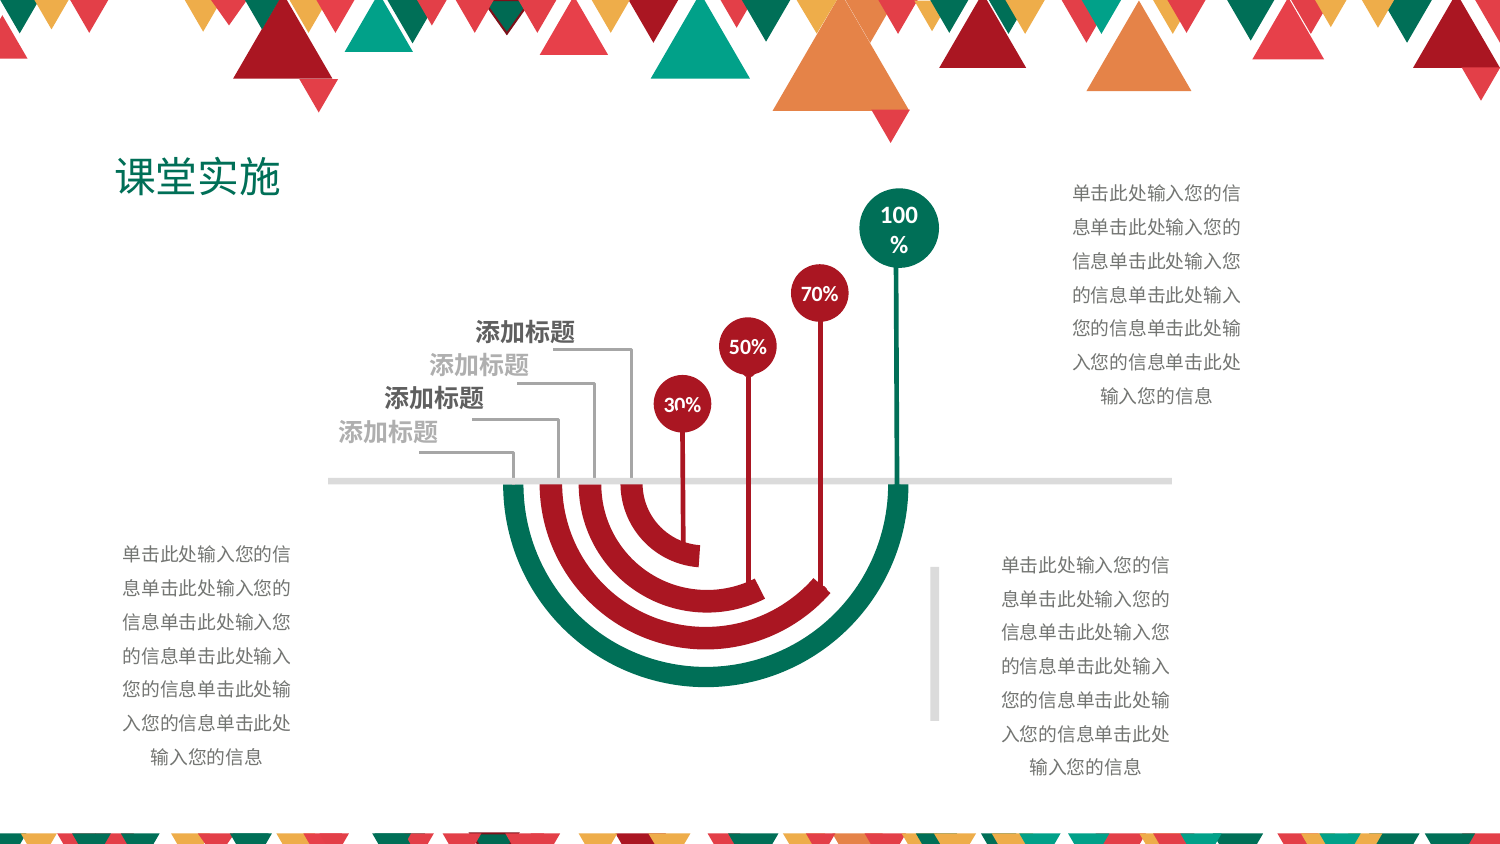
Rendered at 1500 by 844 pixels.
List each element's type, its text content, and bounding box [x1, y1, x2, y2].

text_box [418, 452, 514, 477]
text_box [900, 477, 1172, 485]
text_box 100% [859, 188, 940, 268]
text_box 单击此处输入您的信息单击此处输入您的信息单击此处输入您的信息单击此处输入您的信息单击此处输入您的信息单击此处输入您的信息 [980, 535, 1191, 820]
text_box [472, 419, 559, 477]
text_box [578, 485, 766, 613]
text_box [503, 485, 909, 688]
text_box 添加标题 [456, 317, 595, 351]
text_box 添加标题 [365, 384, 504, 418]
text_box 50% [719, 317, 777, 375]
text_box [517, 383, 595, 477]
text_box [539, 485, 831, 650]
text_box 30% [653, 374, 712, 433]
text_box 课堂实施 [99, 142, 297, 208]
text_box 添加标题 [320, 417, 458, 451]
text_box 70% [790, 264, 849, 322]
text_box [620, 485, 701, 568]
text_box 单击此处输入您的信息单击此处输入您的信息单击此处输入您的信息单击此处输入您的信息单击此处输入您的信息单击此处输入您的信息 [101, 524, 313, 810]
text_box [686, 477, 746, 485]
text_box 添加标题 [411, 351, 549, 384]
text_box [930, 566, 940, 721]
text_box 单击此处输入您的信息单击此处输入您的信息单击此处输入您的信息单击此处输入您的信息单击此处输入您的信息单击此处输入您的信息 [1051, 163, 1262, 448]
text_box [328, 477, 680, 485]
text_box [554, 349, 632, 477]
text_box [751, 477, 818, 485]
text_box [823, 477, 894, 485]
